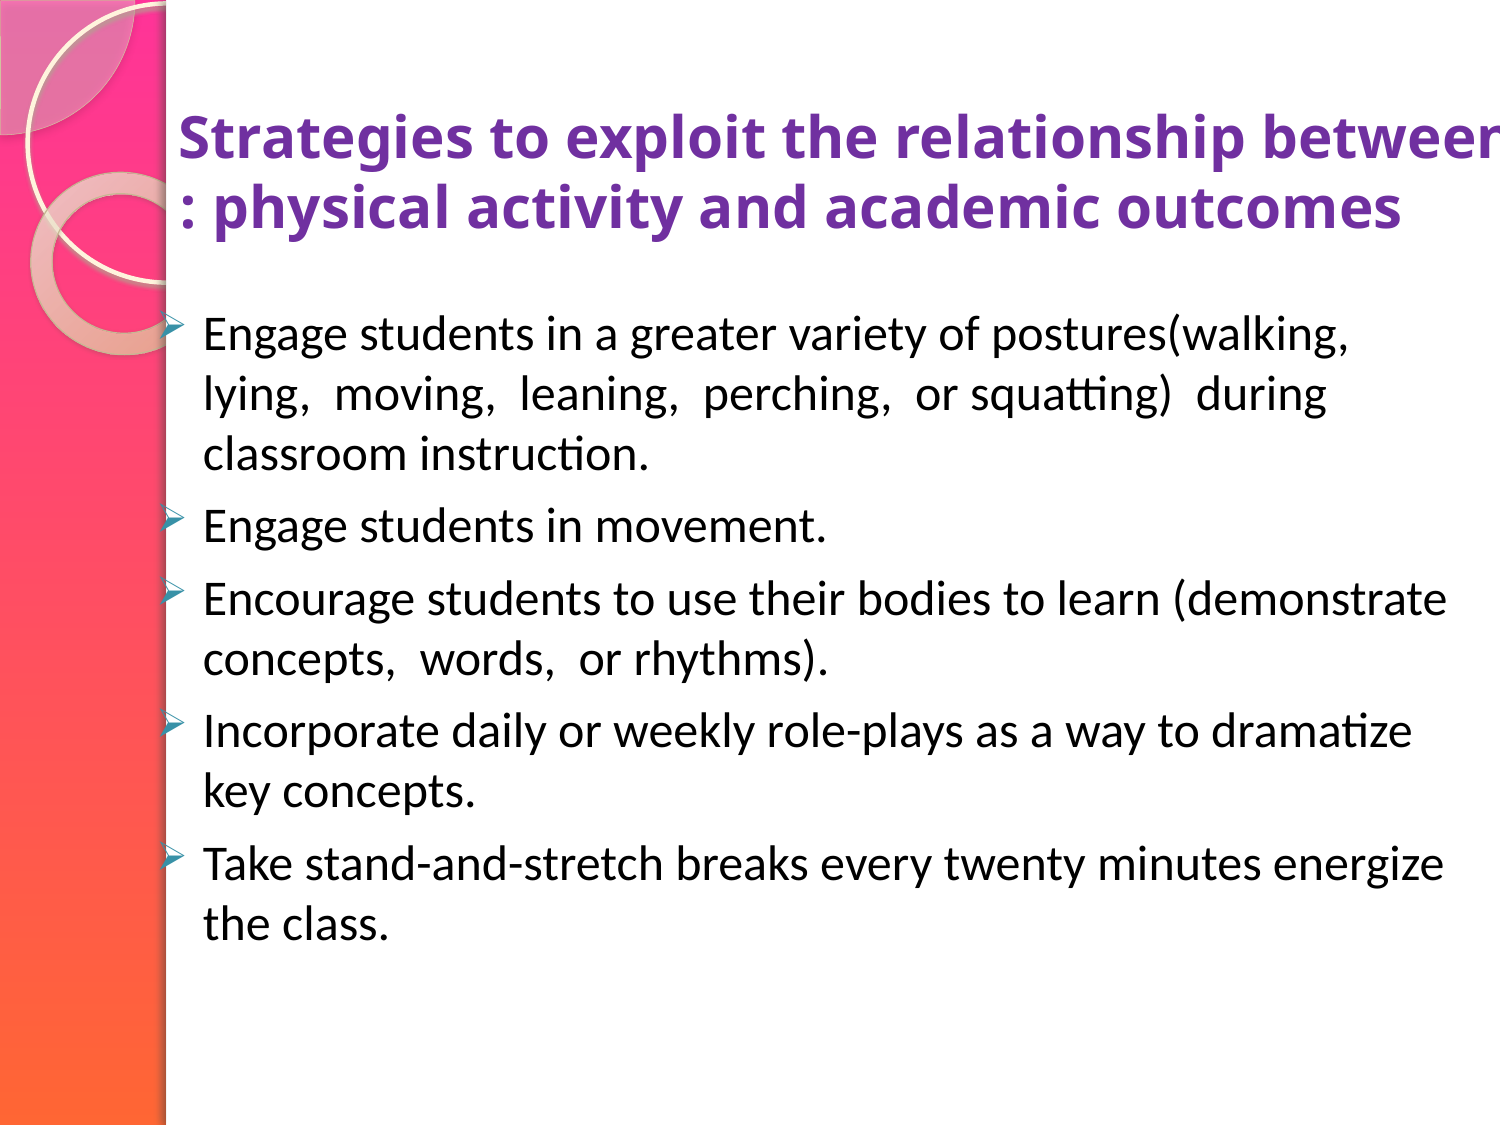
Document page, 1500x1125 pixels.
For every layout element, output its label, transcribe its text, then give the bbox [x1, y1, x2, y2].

list Engage students in a greater variety of postures(walking, lying, moving, leaning, perching, or squatting) during classroom instruction. Engage students in movement. Encourage students to use their bodies to learn (demonstrate concepts, words, or rhythms). Incorporate daily or weekly role-plays as a way to dramatize key concepts. Take stand-and-stretch breaks every twenty minutes energize the class. [128, 292, 1500, 1036]
title Strategies to exploit the relationship between physical activity and academic outcomes : [164, 35, 1500, 292]
